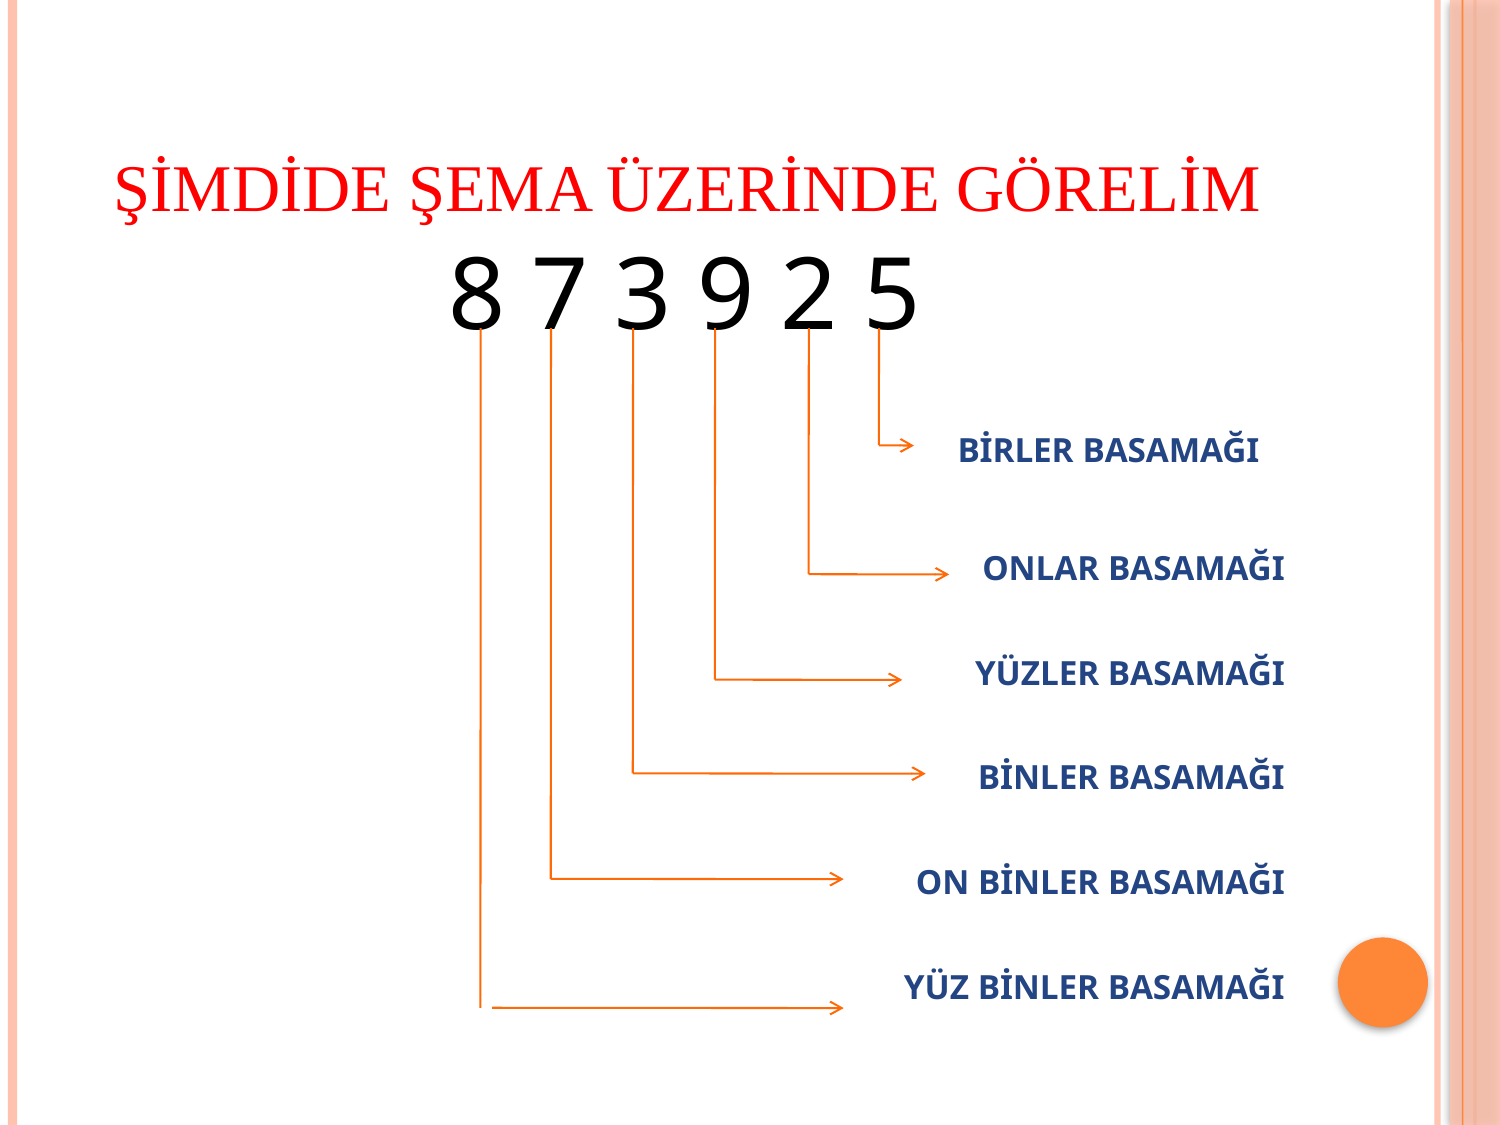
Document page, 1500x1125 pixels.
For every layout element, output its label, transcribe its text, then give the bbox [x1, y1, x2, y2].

title ŞİMDİDE ŞEMA ÜZERİNDE GÖRELİM [75, 45, 1300, 222]
list 8 7 3 9 2 5 BİRLER BASAMAĞI ONLAR BASAMAĞI YÜZLER BASAMAĞI BİNLER BASAMAĞI ON BİNLER BASAMAĞI YÜZ BİNLER BASAMAĞI [70, 222, 1300, 1062]
